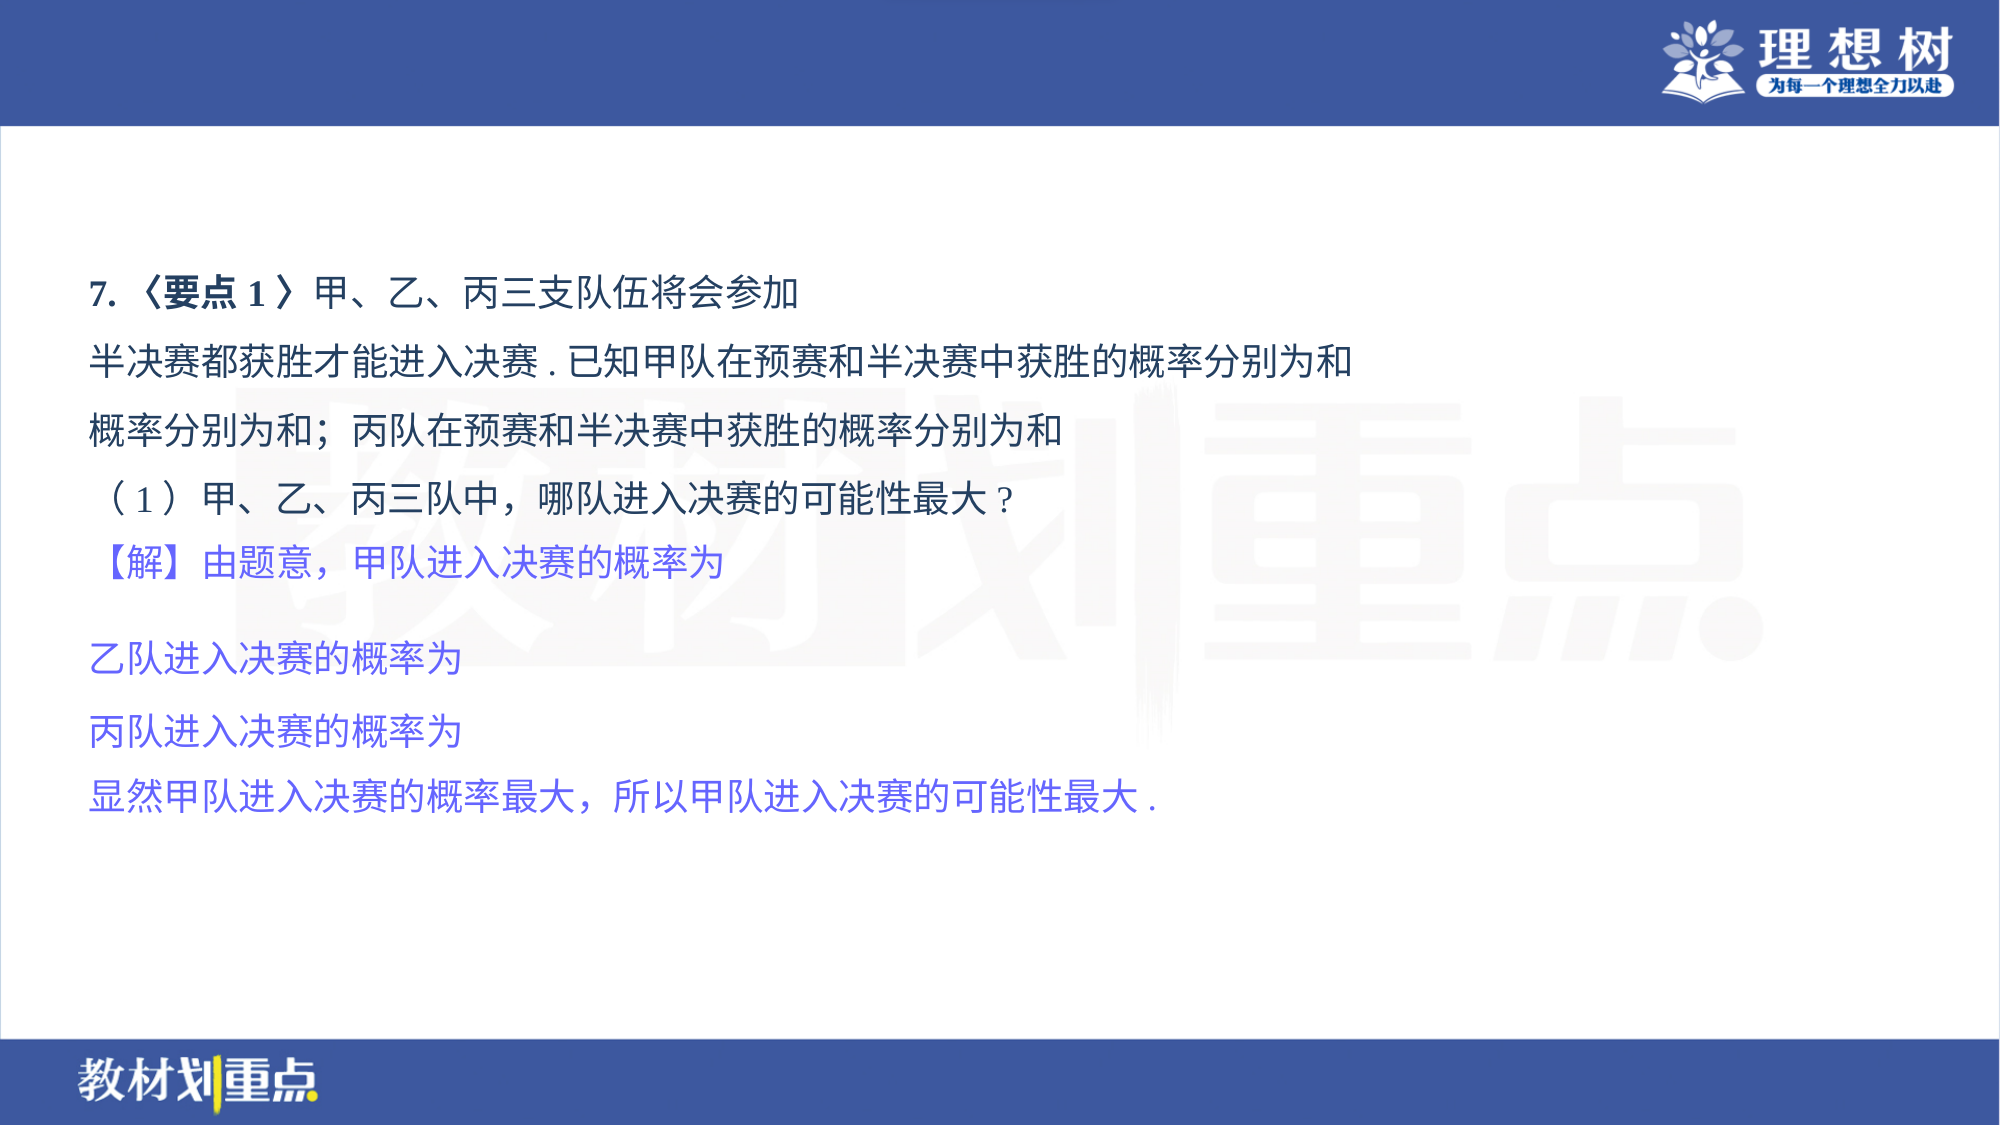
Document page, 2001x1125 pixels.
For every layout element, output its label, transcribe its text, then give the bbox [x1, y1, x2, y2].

picture [0, 0, 2000, 1125]
text_box （1）甲、乙、丙三队中，哪队进入决赛的可能性最大? [88, 453, 1911, 514]
